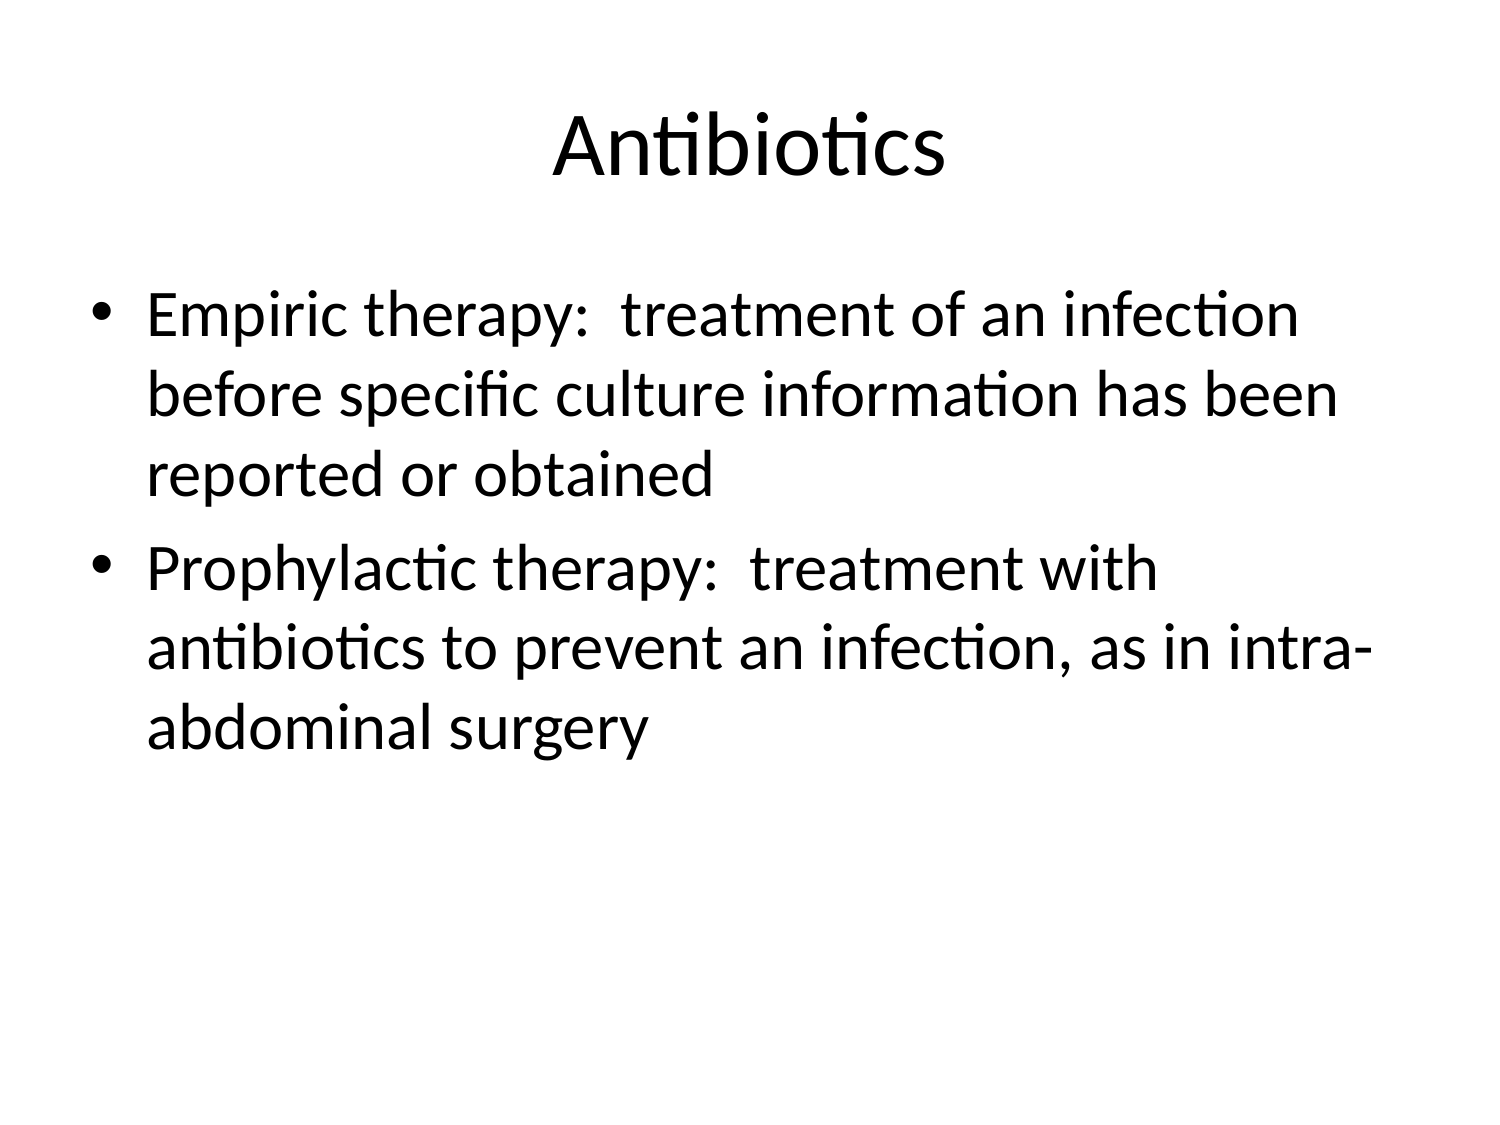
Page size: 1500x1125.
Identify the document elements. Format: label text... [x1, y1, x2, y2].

list Empiric therapy: treatment of an infection before specific culture information has been reported or obtained Prophylactic therapy: treatment with antibiotics to prevent an infection, as in intra-abdominal surgery [75, 262, 1425, 1005]
title Antibiotics [75, 45, 1425, 233]
